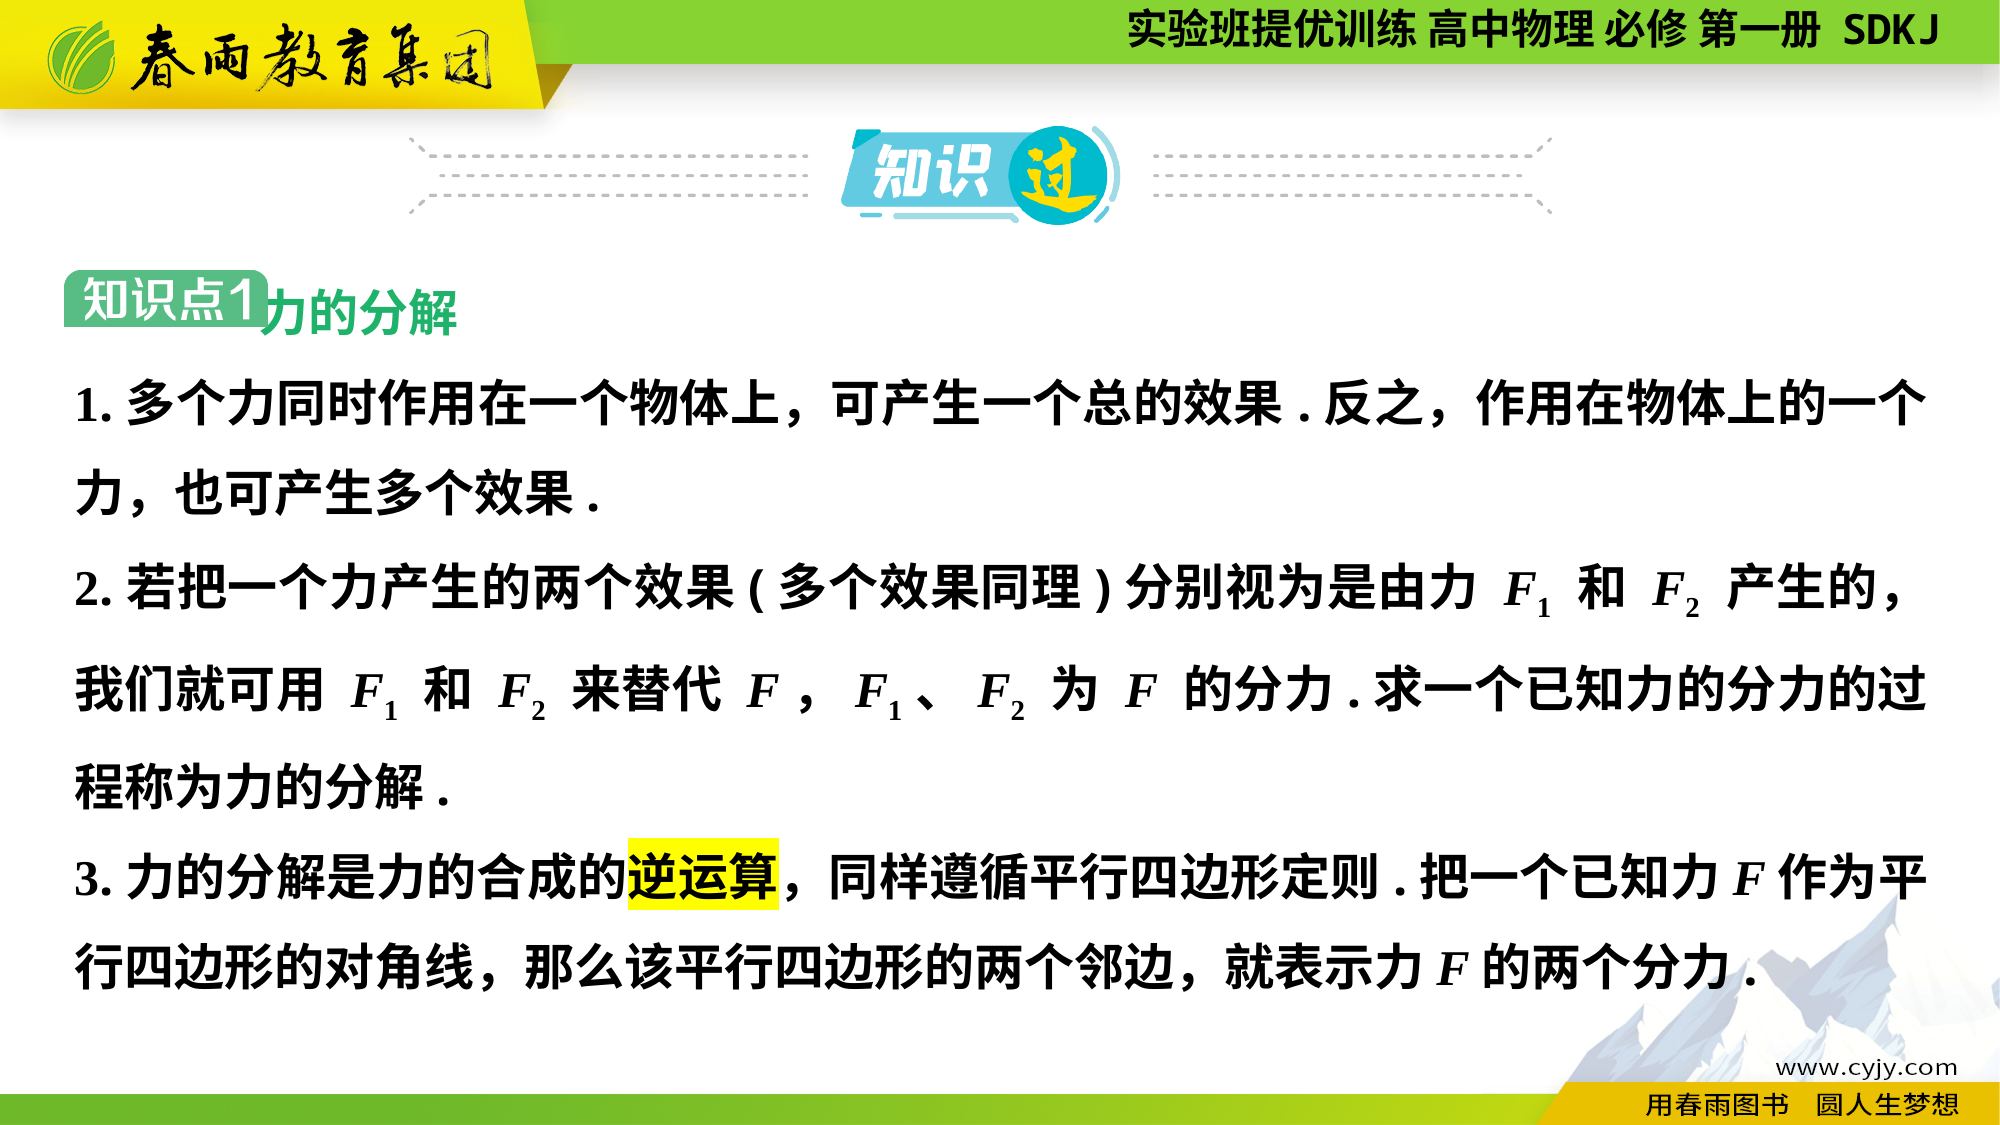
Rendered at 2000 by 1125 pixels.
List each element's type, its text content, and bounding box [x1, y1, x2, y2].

picture [0, 0, 2000, 1125]
list 力的分解 1.多个力同时作用在一个物体上，可产生一个总的效果.反之，作用在物体上的一个力，也可产生多个效果. 2.若把一个力产生的两个效果(多个效果同理)分别视为是由力 F1 和 F2 产生的，我们就可用 F1 和 F2 来替代 F，F1、F2 为 F 的分力.求一个已知力的分力的过程称为力的分解. 3.力的分解是力的合成的逆运算，同样遵循平行四边形定则.把一个已知力F作为平行四边形的对角线，那么该平行四边形的两个邻边，就表示力F的两个分力. [59, 243, 1944, 975]
